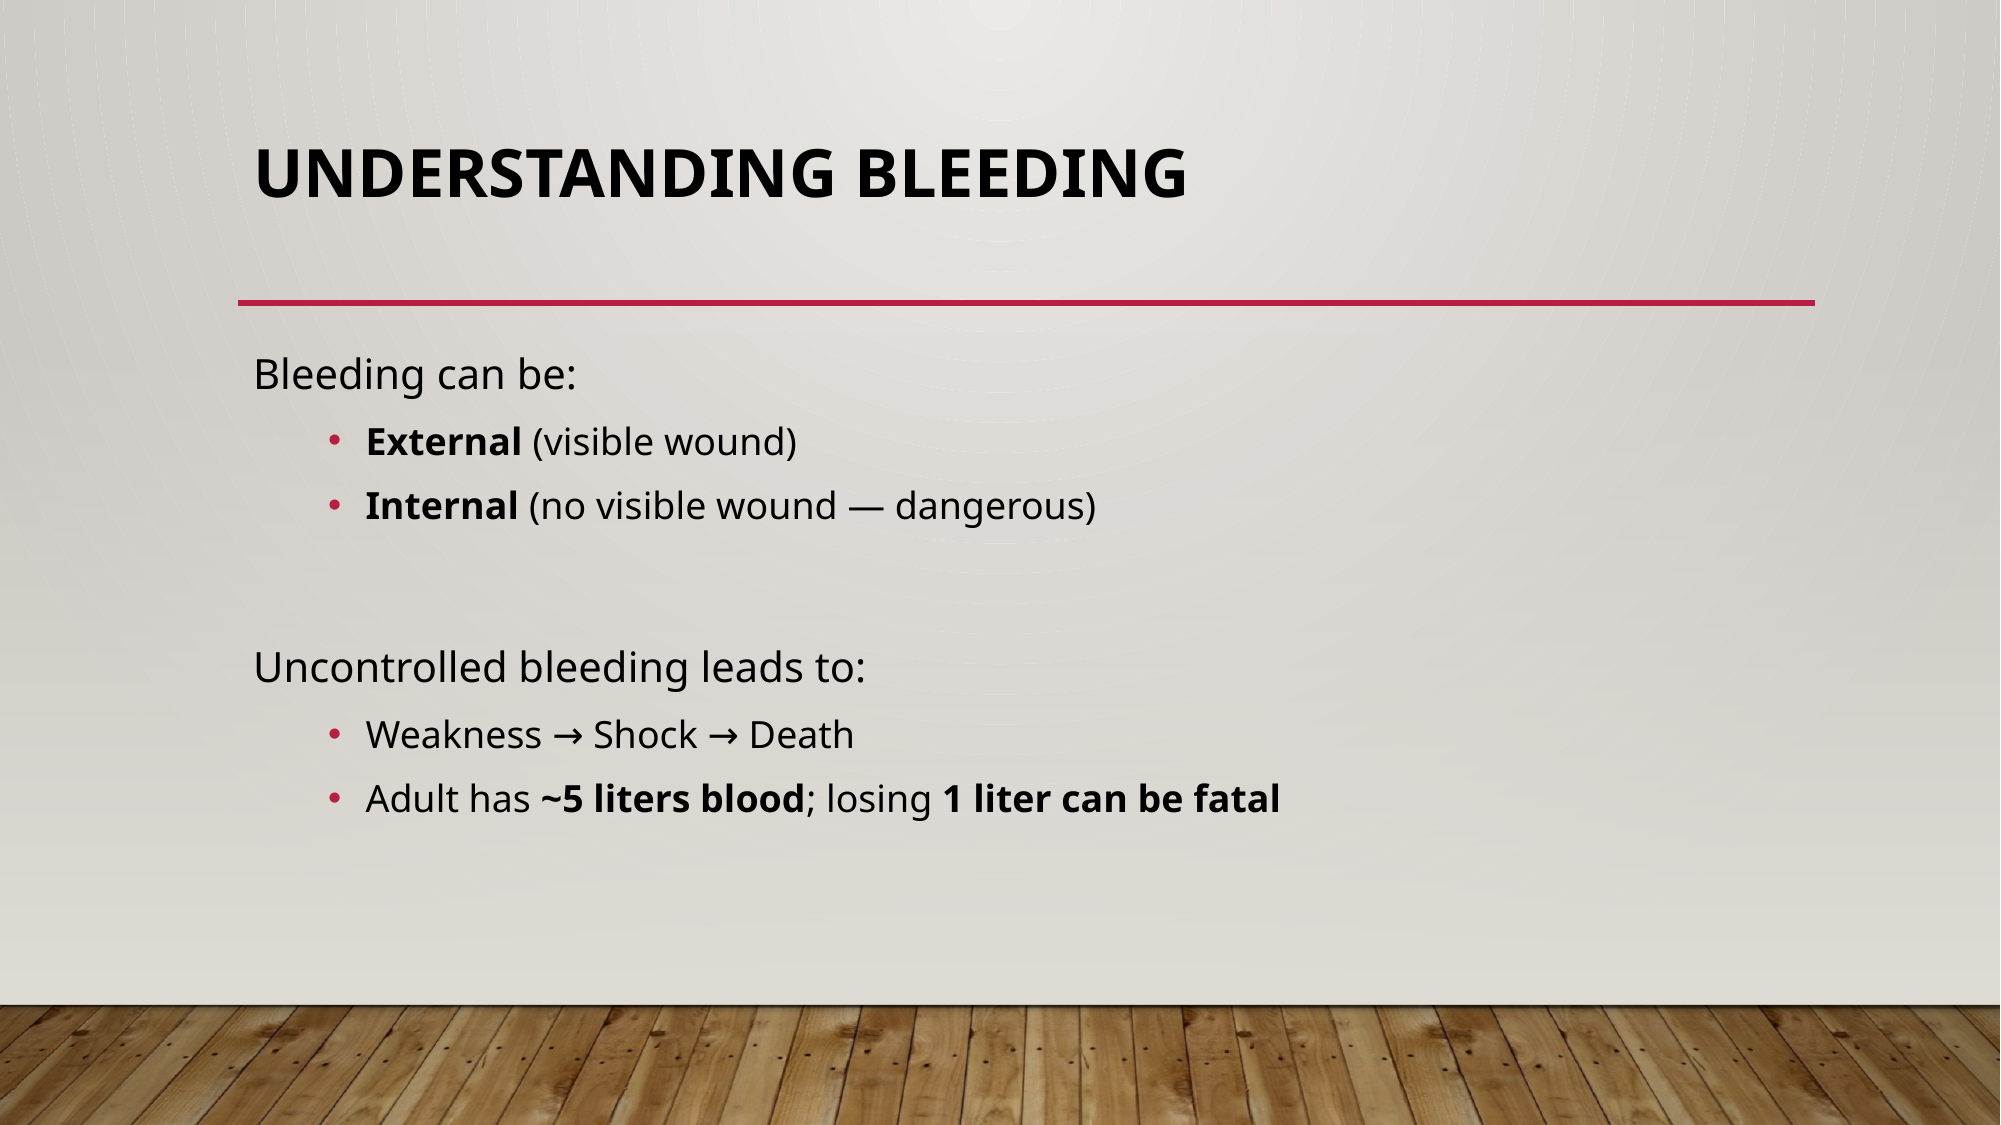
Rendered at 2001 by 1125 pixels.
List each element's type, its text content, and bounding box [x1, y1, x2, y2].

list Bleeding can be: External (visible wound) Internal (no visible wound — dangerous) Uncontrolled bleeding leads to: Weakness → Shock → Death Adult has ~5 liters blood; losing 1 liter can be fatal [238, 330, 1814, 897]
title Understanding Bleeding [238, 131, 1814, 305]
picture [0, 1005, 2000, 1125]
